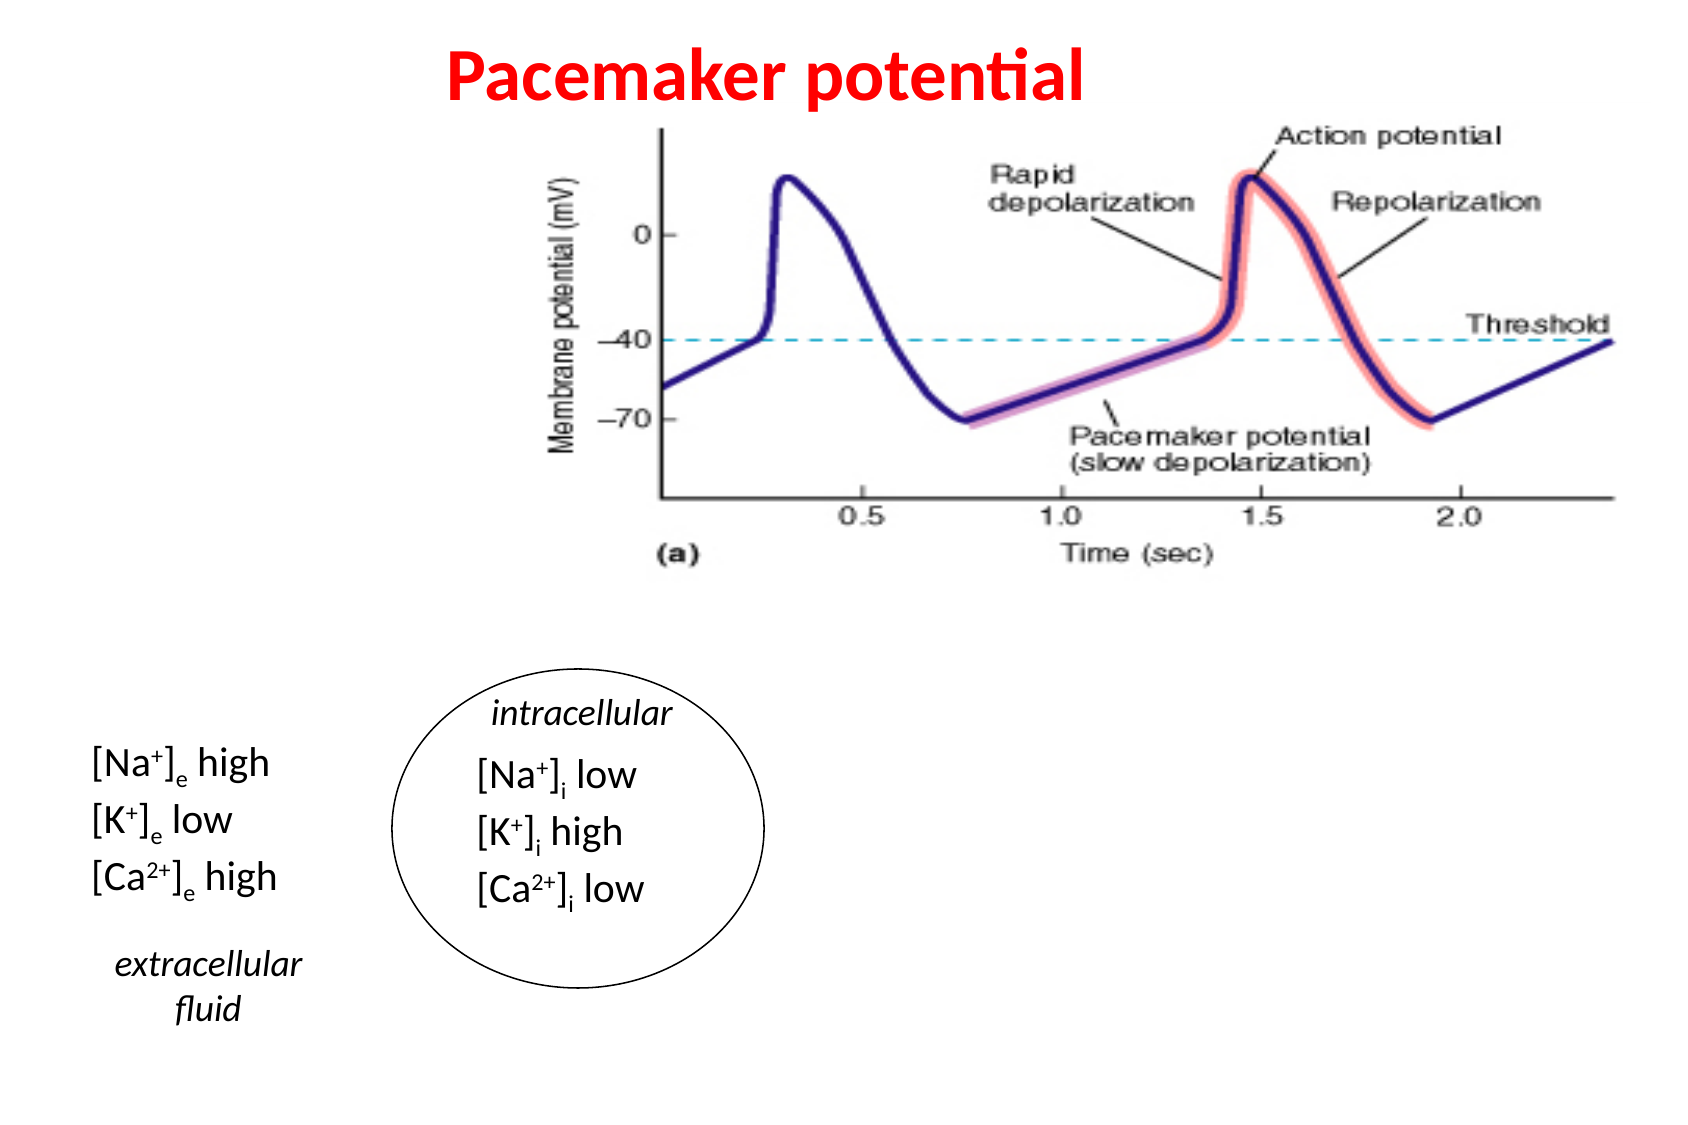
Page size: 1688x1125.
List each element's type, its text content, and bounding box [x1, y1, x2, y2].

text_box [391, 668, 765, 989]
picture [524, 101, 1651, 610]
text_box extracellular fluid [99, 931, 318, 1037]
text_box [Na+]e high [K+]e low [Ca2+]e high [76, 727, 293, 914]
text_box Pacemaker potential [431, 17, 1210, 123]
